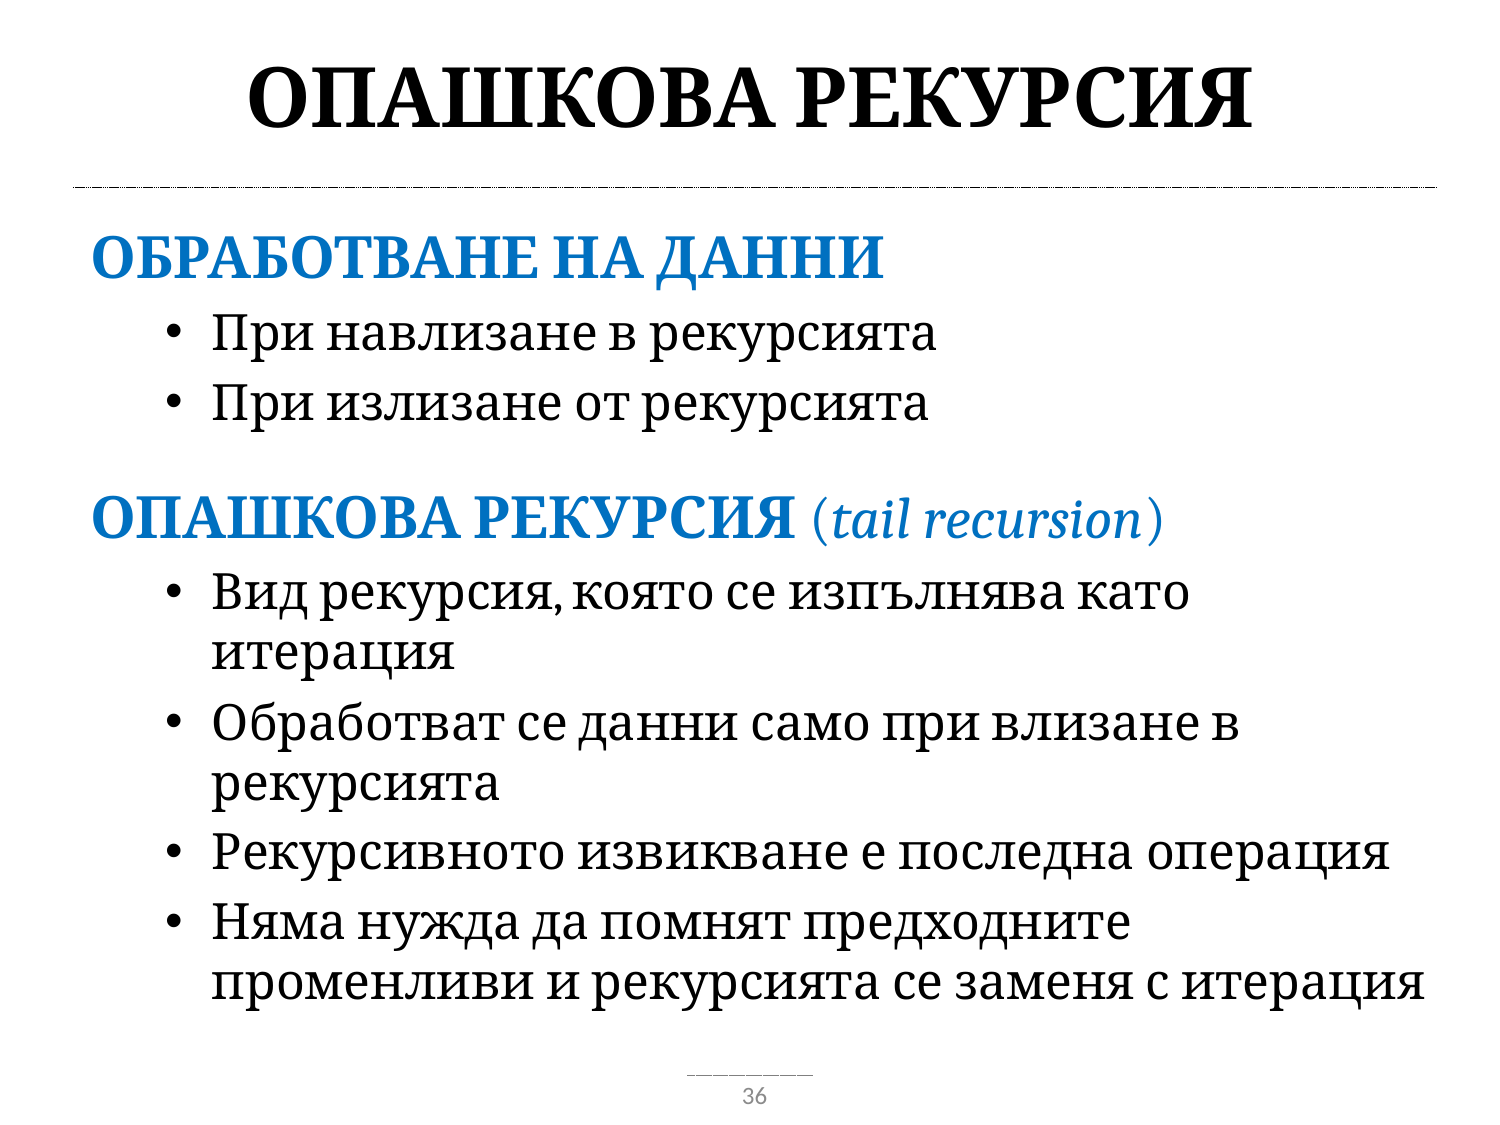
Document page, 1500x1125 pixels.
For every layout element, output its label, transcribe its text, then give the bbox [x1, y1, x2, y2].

list Обработване на данни При навлизане в рекурсията При излизане от рекурсията Опашкова рекурсия (tail recursion) Вид рекурсия, която се изпълнява като итерация Обработват се данни само при влизане в рекурсията Рекурсивното извикване е последна операция Няма нужда да помнят предходните променливи и рекурсията се заменя с итерация [75, 212, 1450, 1063]
title Опашкова рекурсия [0, 0, 1500, 188]
slide_number 36 [579, 1065, 930, 1125]
